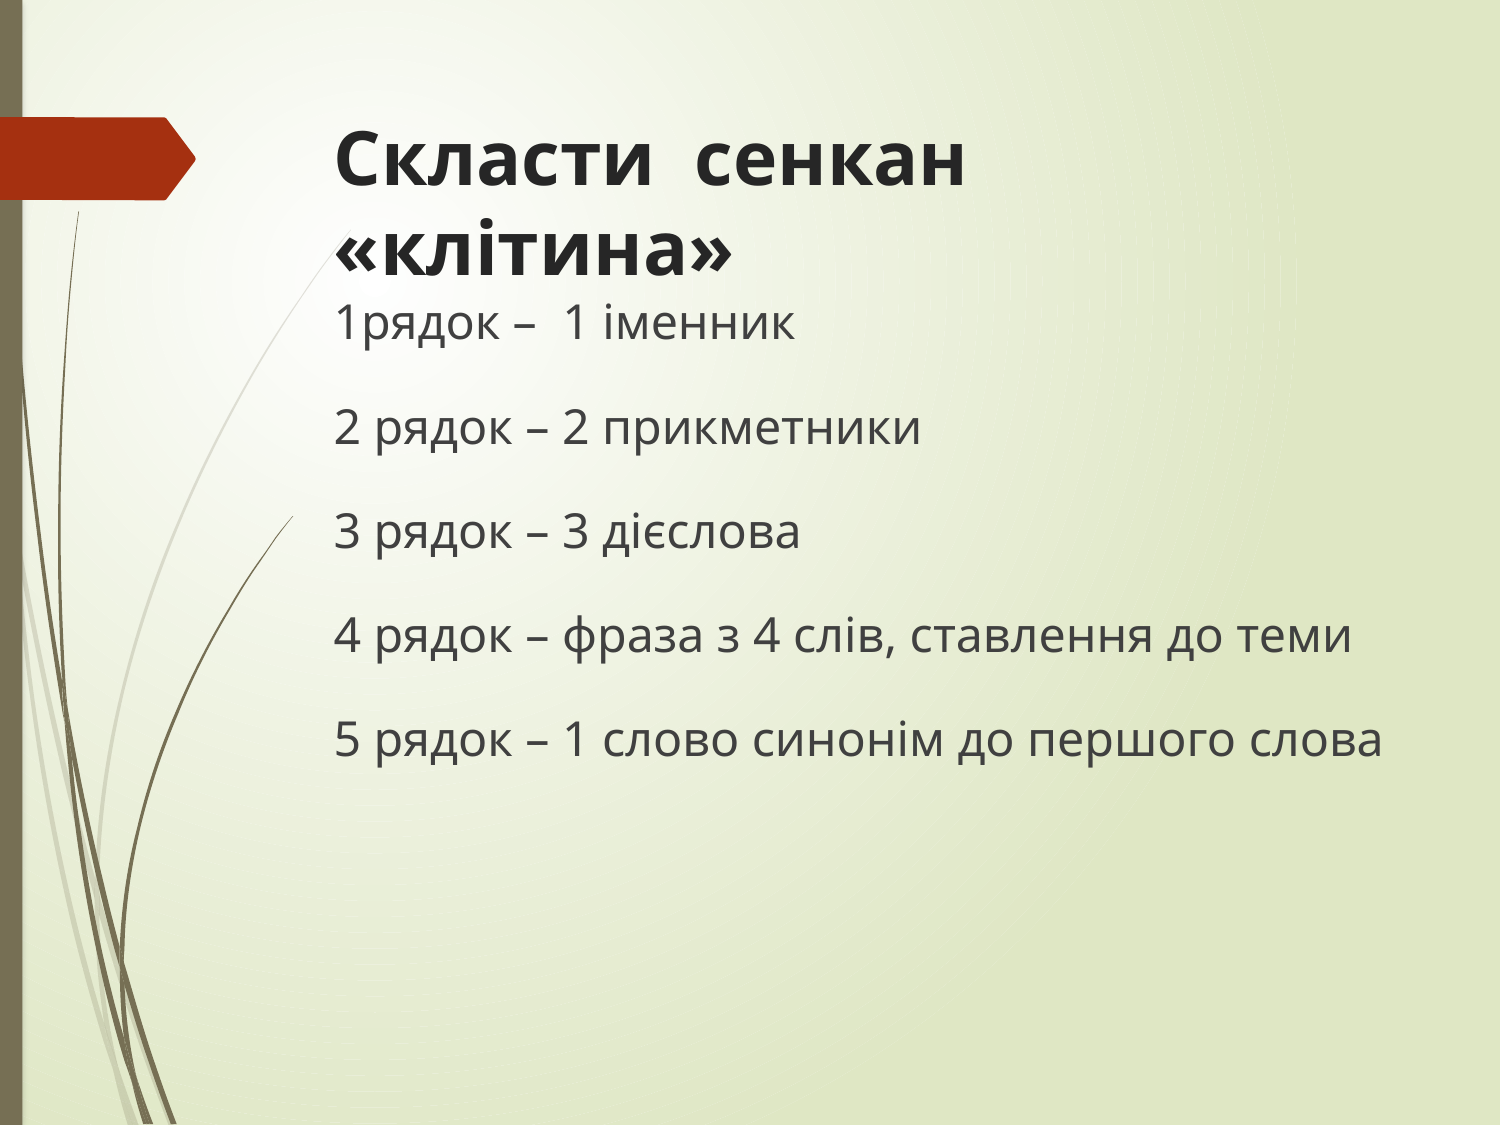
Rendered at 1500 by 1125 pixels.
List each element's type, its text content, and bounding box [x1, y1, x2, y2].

list 1рядок – 1 іменник 2 рядок – 2 прикметники 3 рядок – 3 дієслова 4 рядок – фраза з 4 слів, ставлення до теми 5 рядок – 1 слово синонім до першого слова [318, 255, 1416, 970]
title Скласти сенкан «клітина» [319, 102, 1416, 255]
